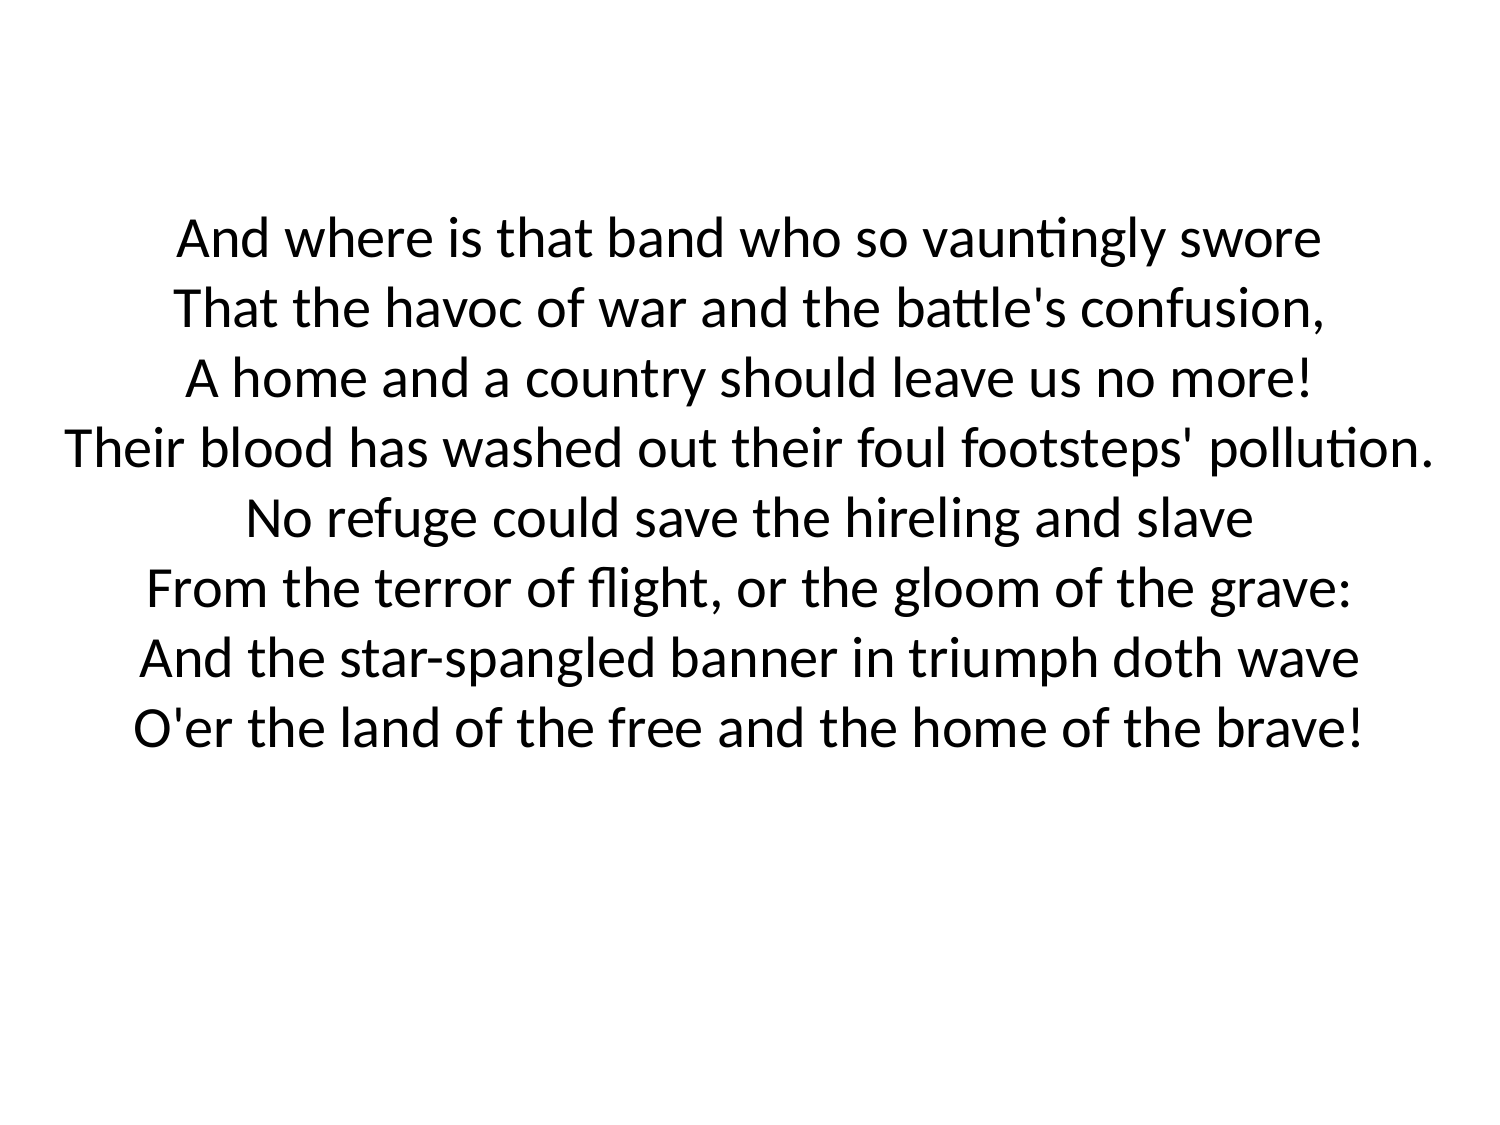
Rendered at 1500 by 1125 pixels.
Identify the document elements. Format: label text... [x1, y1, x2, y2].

text_box And where is that band who so vauntingly swore That the havoc of war and the battle's confusion, A home and a country should leave us no more! Their blood has washed out their foul footsteps' pollution. No refuge could save the hireling and slave From the terror of flight, or the gloom of the grave: And the star-spangled banner in triumph doth wave O'er the land of the free and the home of the brave! [0, 191, 1500, 836]
